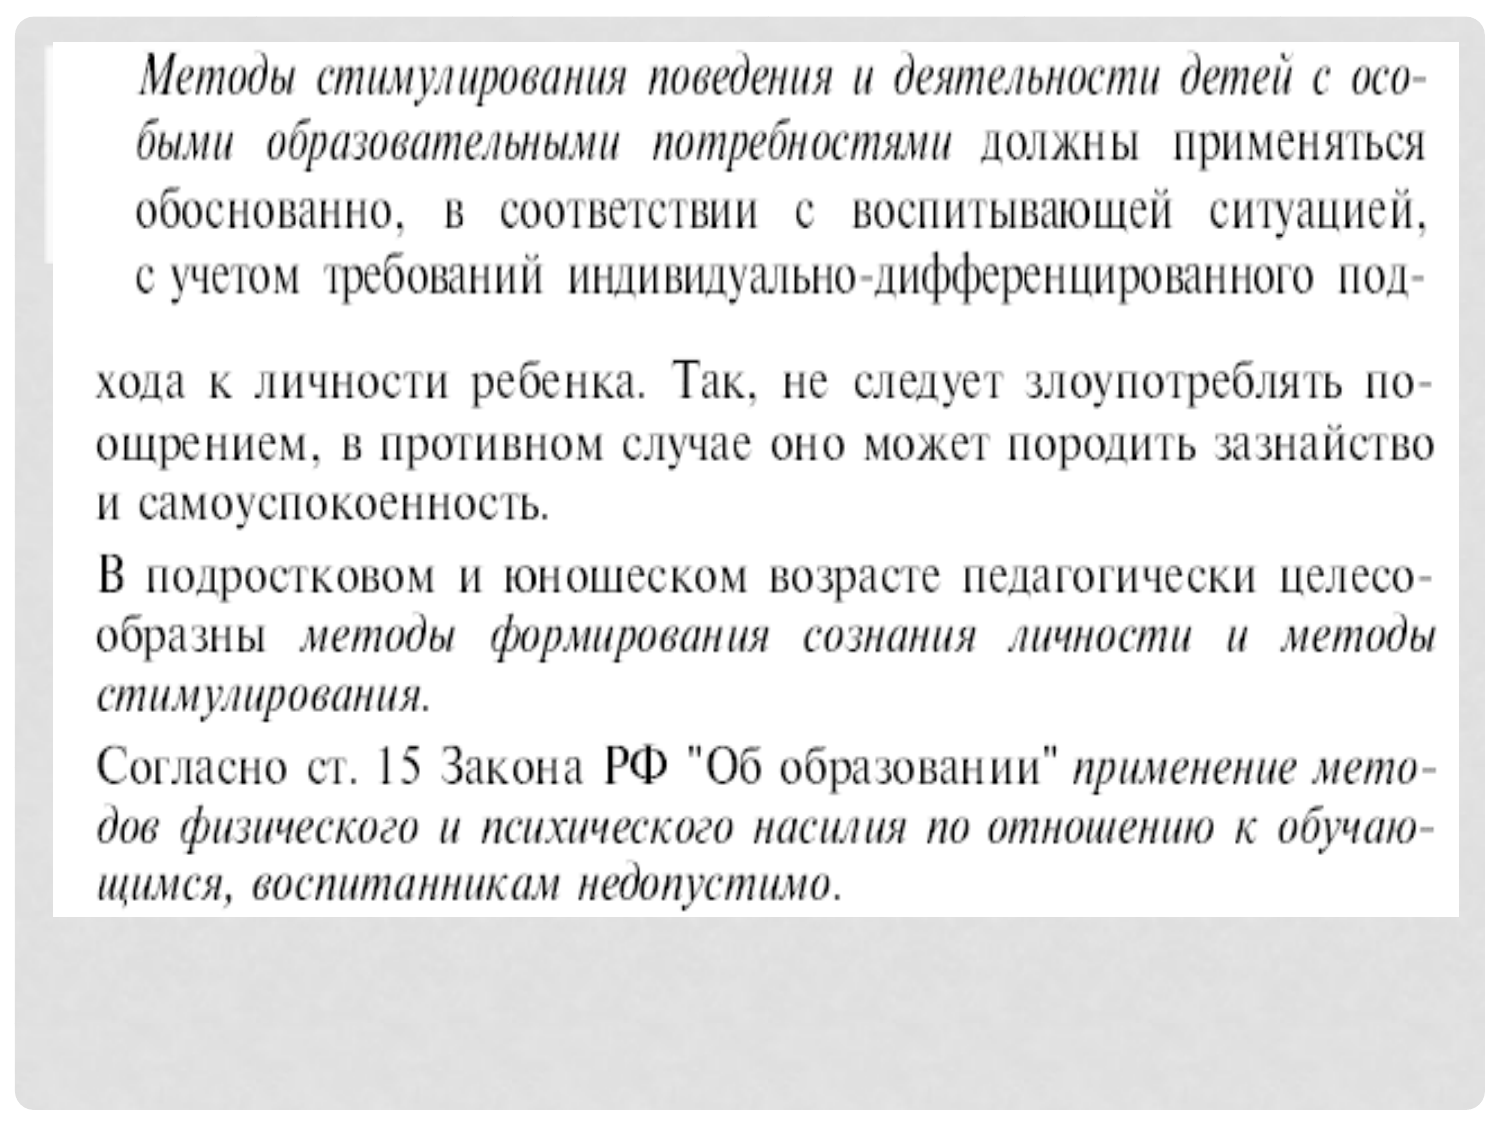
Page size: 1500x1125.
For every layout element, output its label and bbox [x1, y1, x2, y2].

picture [52, 42, 1459, 918]
